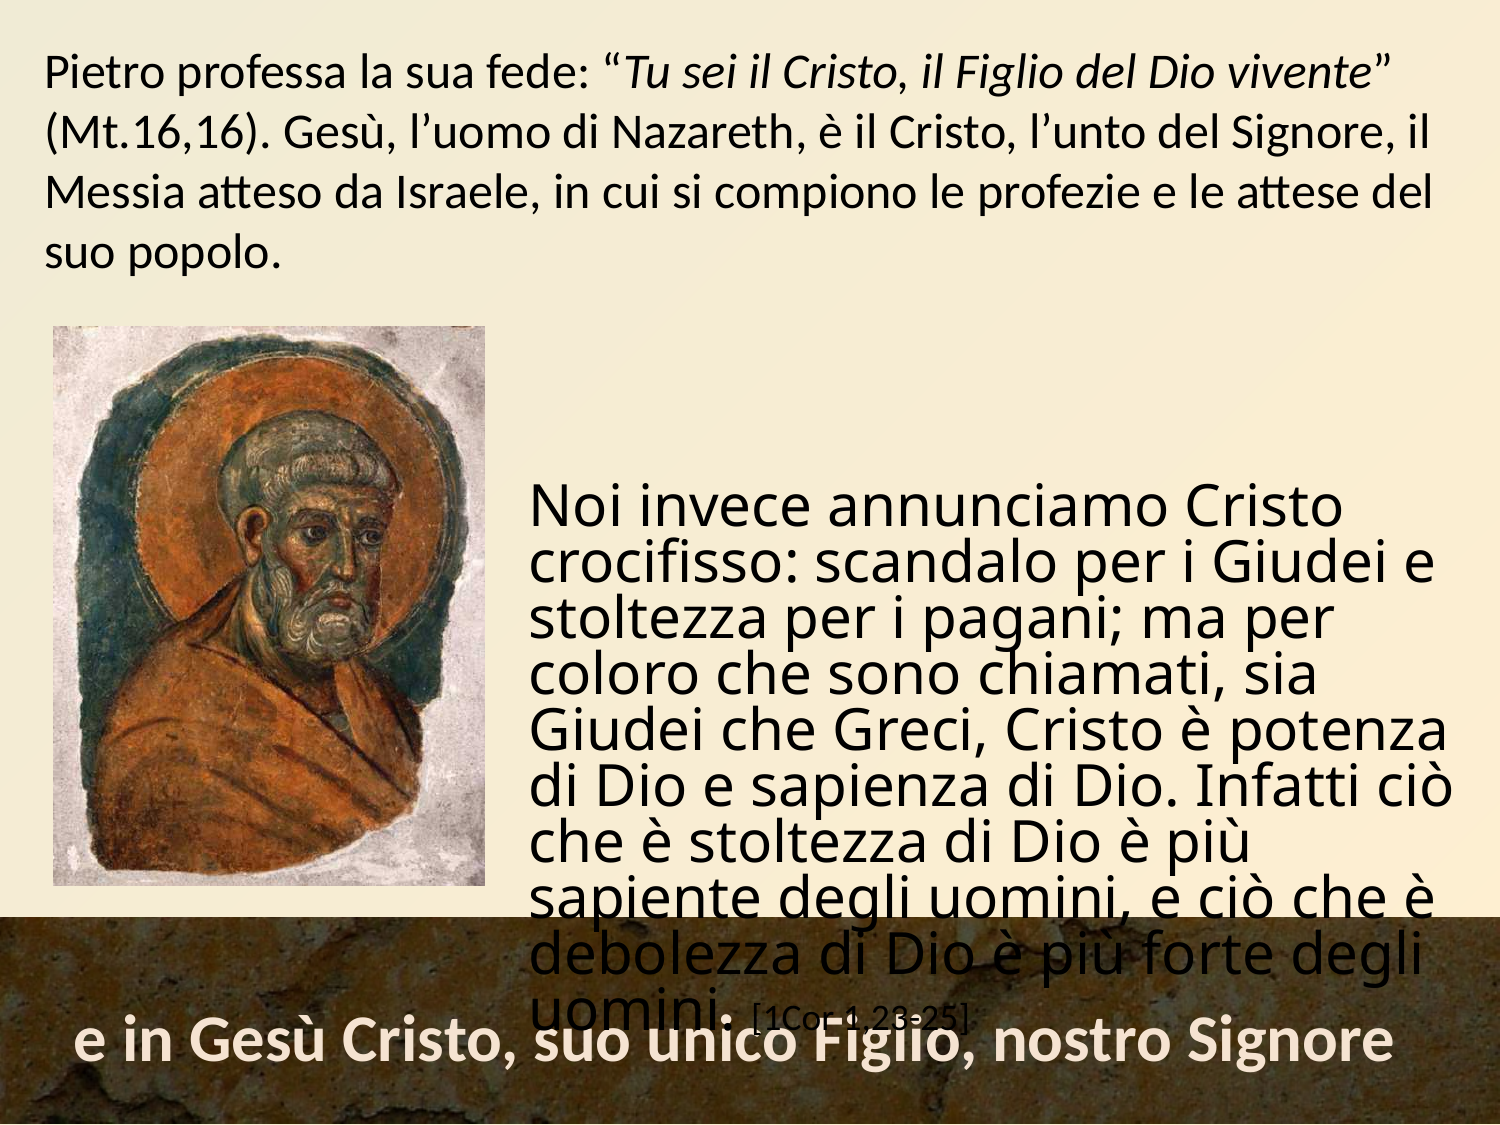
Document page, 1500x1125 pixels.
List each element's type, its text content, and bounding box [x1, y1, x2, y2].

picture [0, 917, 1500, 1124]
picture [52, 325, 486, 886]
text_box e in Gesù Cristo, suo unico Figlio, nostro Signore [58, 987, 1412, 1083]
text_box Pietro professa la sua fede: “Tu sei il Cristo, il Figlio del Dio vivente” (Mt.16,16). Gesù, l’uomo di Nazareth, è il Cristo, l’unto del Signore, il Messia atteso da Israele, in cui si compiono le profezie e le attese del suo popolo. [29, 30, 1483, 286]
text_box Noi invece annunciamo Cristo crocifisso: scandalo per i Giudei e stoltezza per i pagani; ma per coloro che sono chiamati, sia Giudei che Greci, Cristo è potenza di Dio e sapienza di Dio. Infatti ciò che è stoltezza di Dio è più sapiente degli uomini, e ciò che è debolezza di Dio è più forte degli uomini. [1Cor 1,23-25] [513, 474, 1483, 1050]
